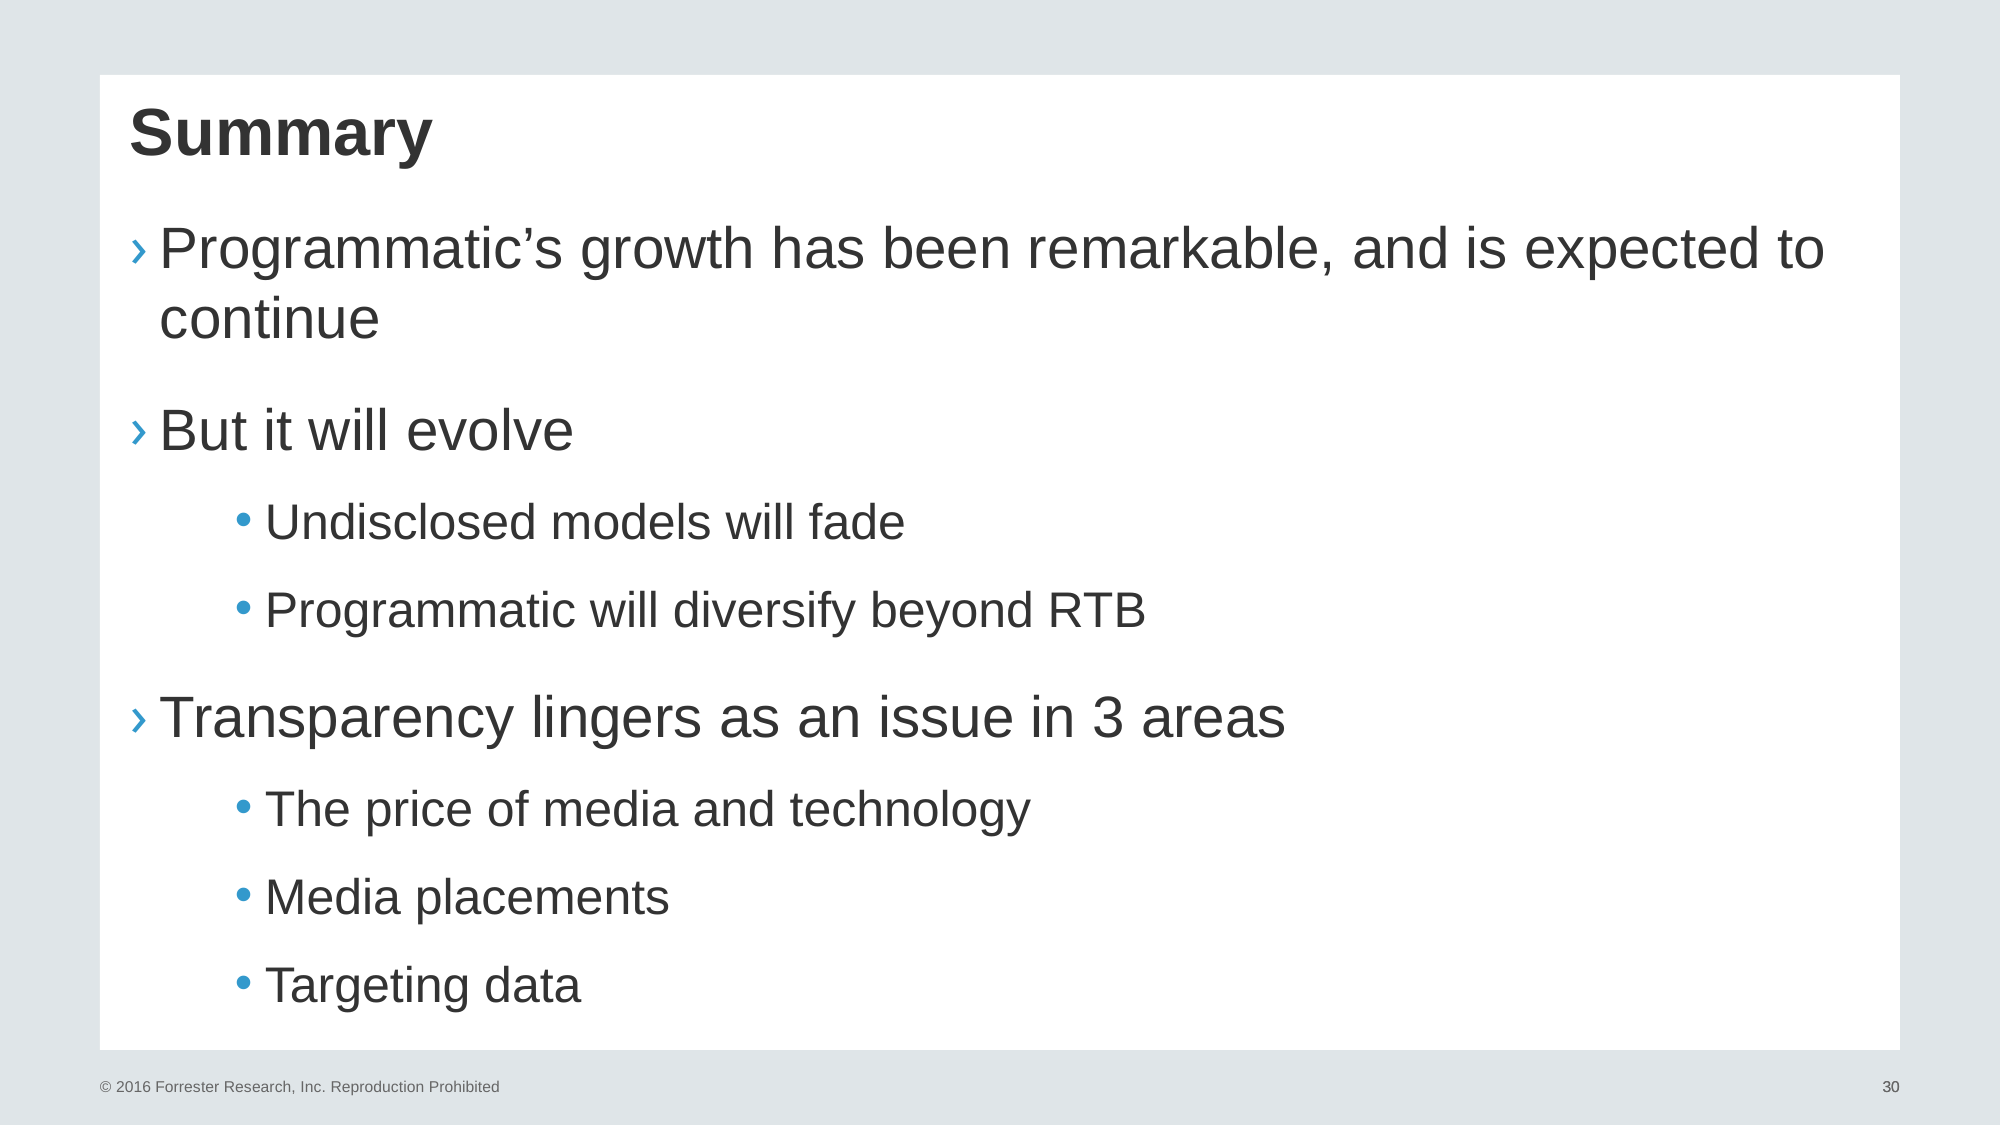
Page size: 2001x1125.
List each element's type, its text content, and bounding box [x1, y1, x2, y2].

list Programmatic’s growth has been remarkable, and is expected to continue But it will evolve Undisclosed models will fade Programmatic will diversify beyond RTB Transparency lingers as an issue in 3 areas The price of media and technology Media placements Targeting data [129, 210, 1870, 990]
title Summary [129, 97, 1870, 171]
